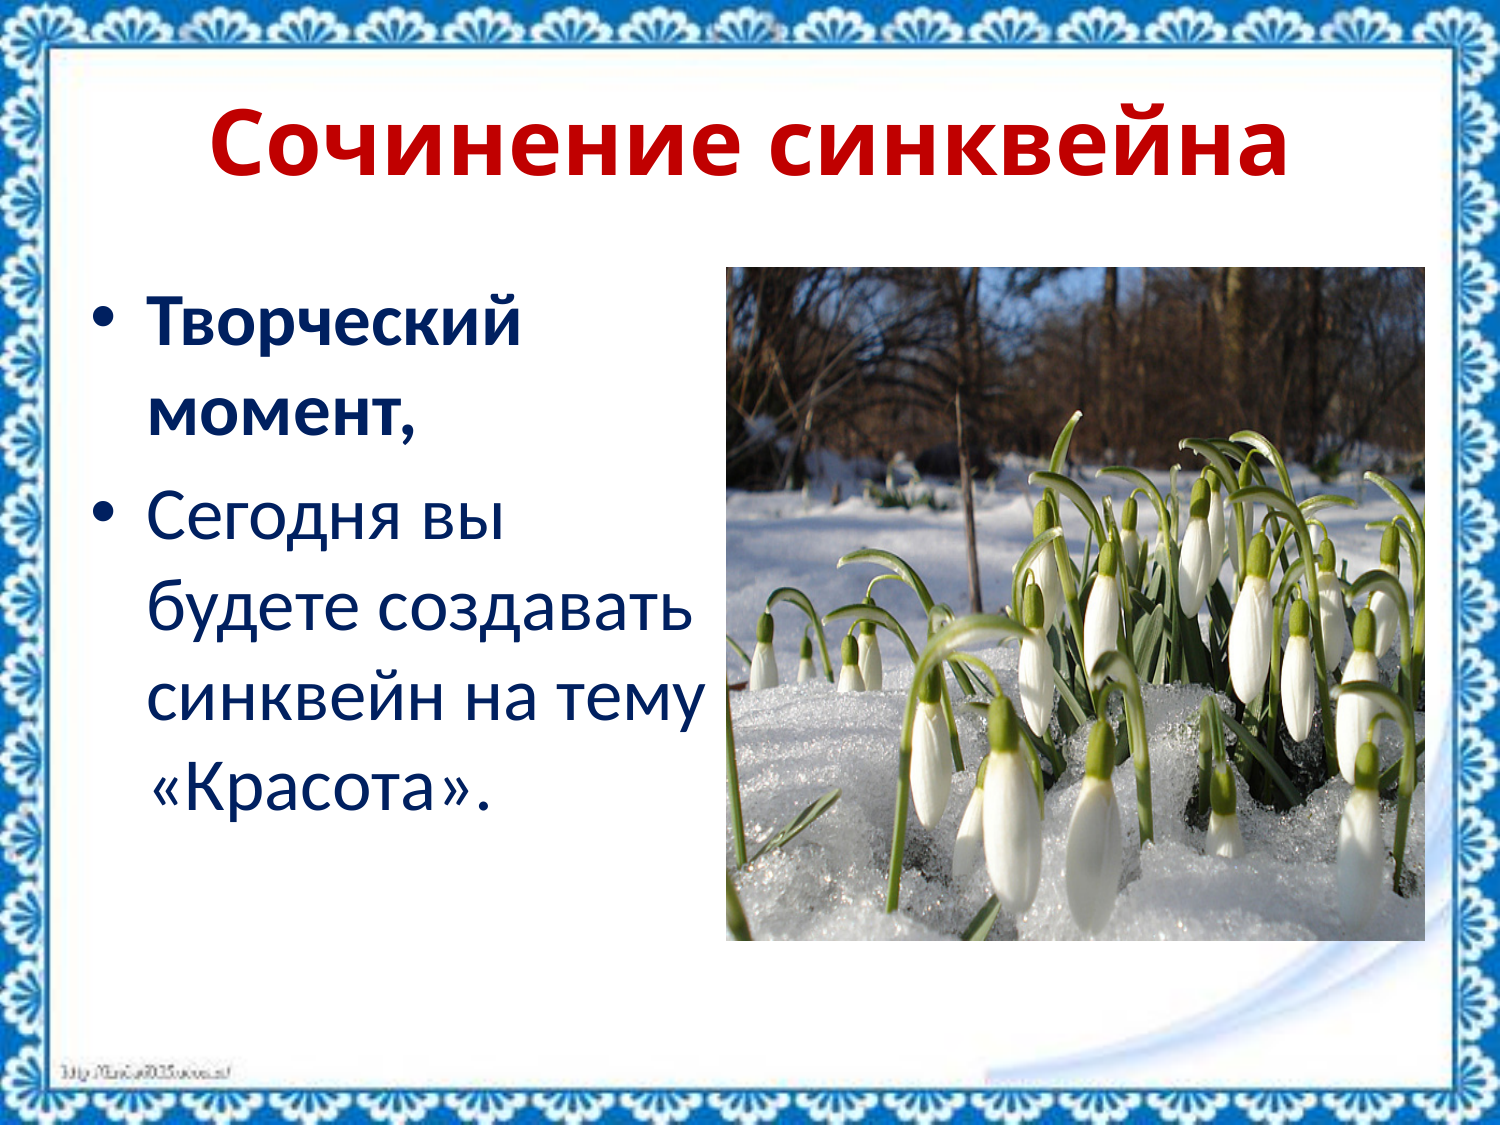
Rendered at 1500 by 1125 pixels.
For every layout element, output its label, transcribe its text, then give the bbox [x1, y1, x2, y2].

title Сочинение синквейна [75, 45, 1425, 233]
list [726, 266, 1426, 941]
picture [0, 0, 1500, 1125]
list Творческий момент, Сегодня вы будете создавать синквейн на тему «Красота». [75, 262, 738, 1005]
